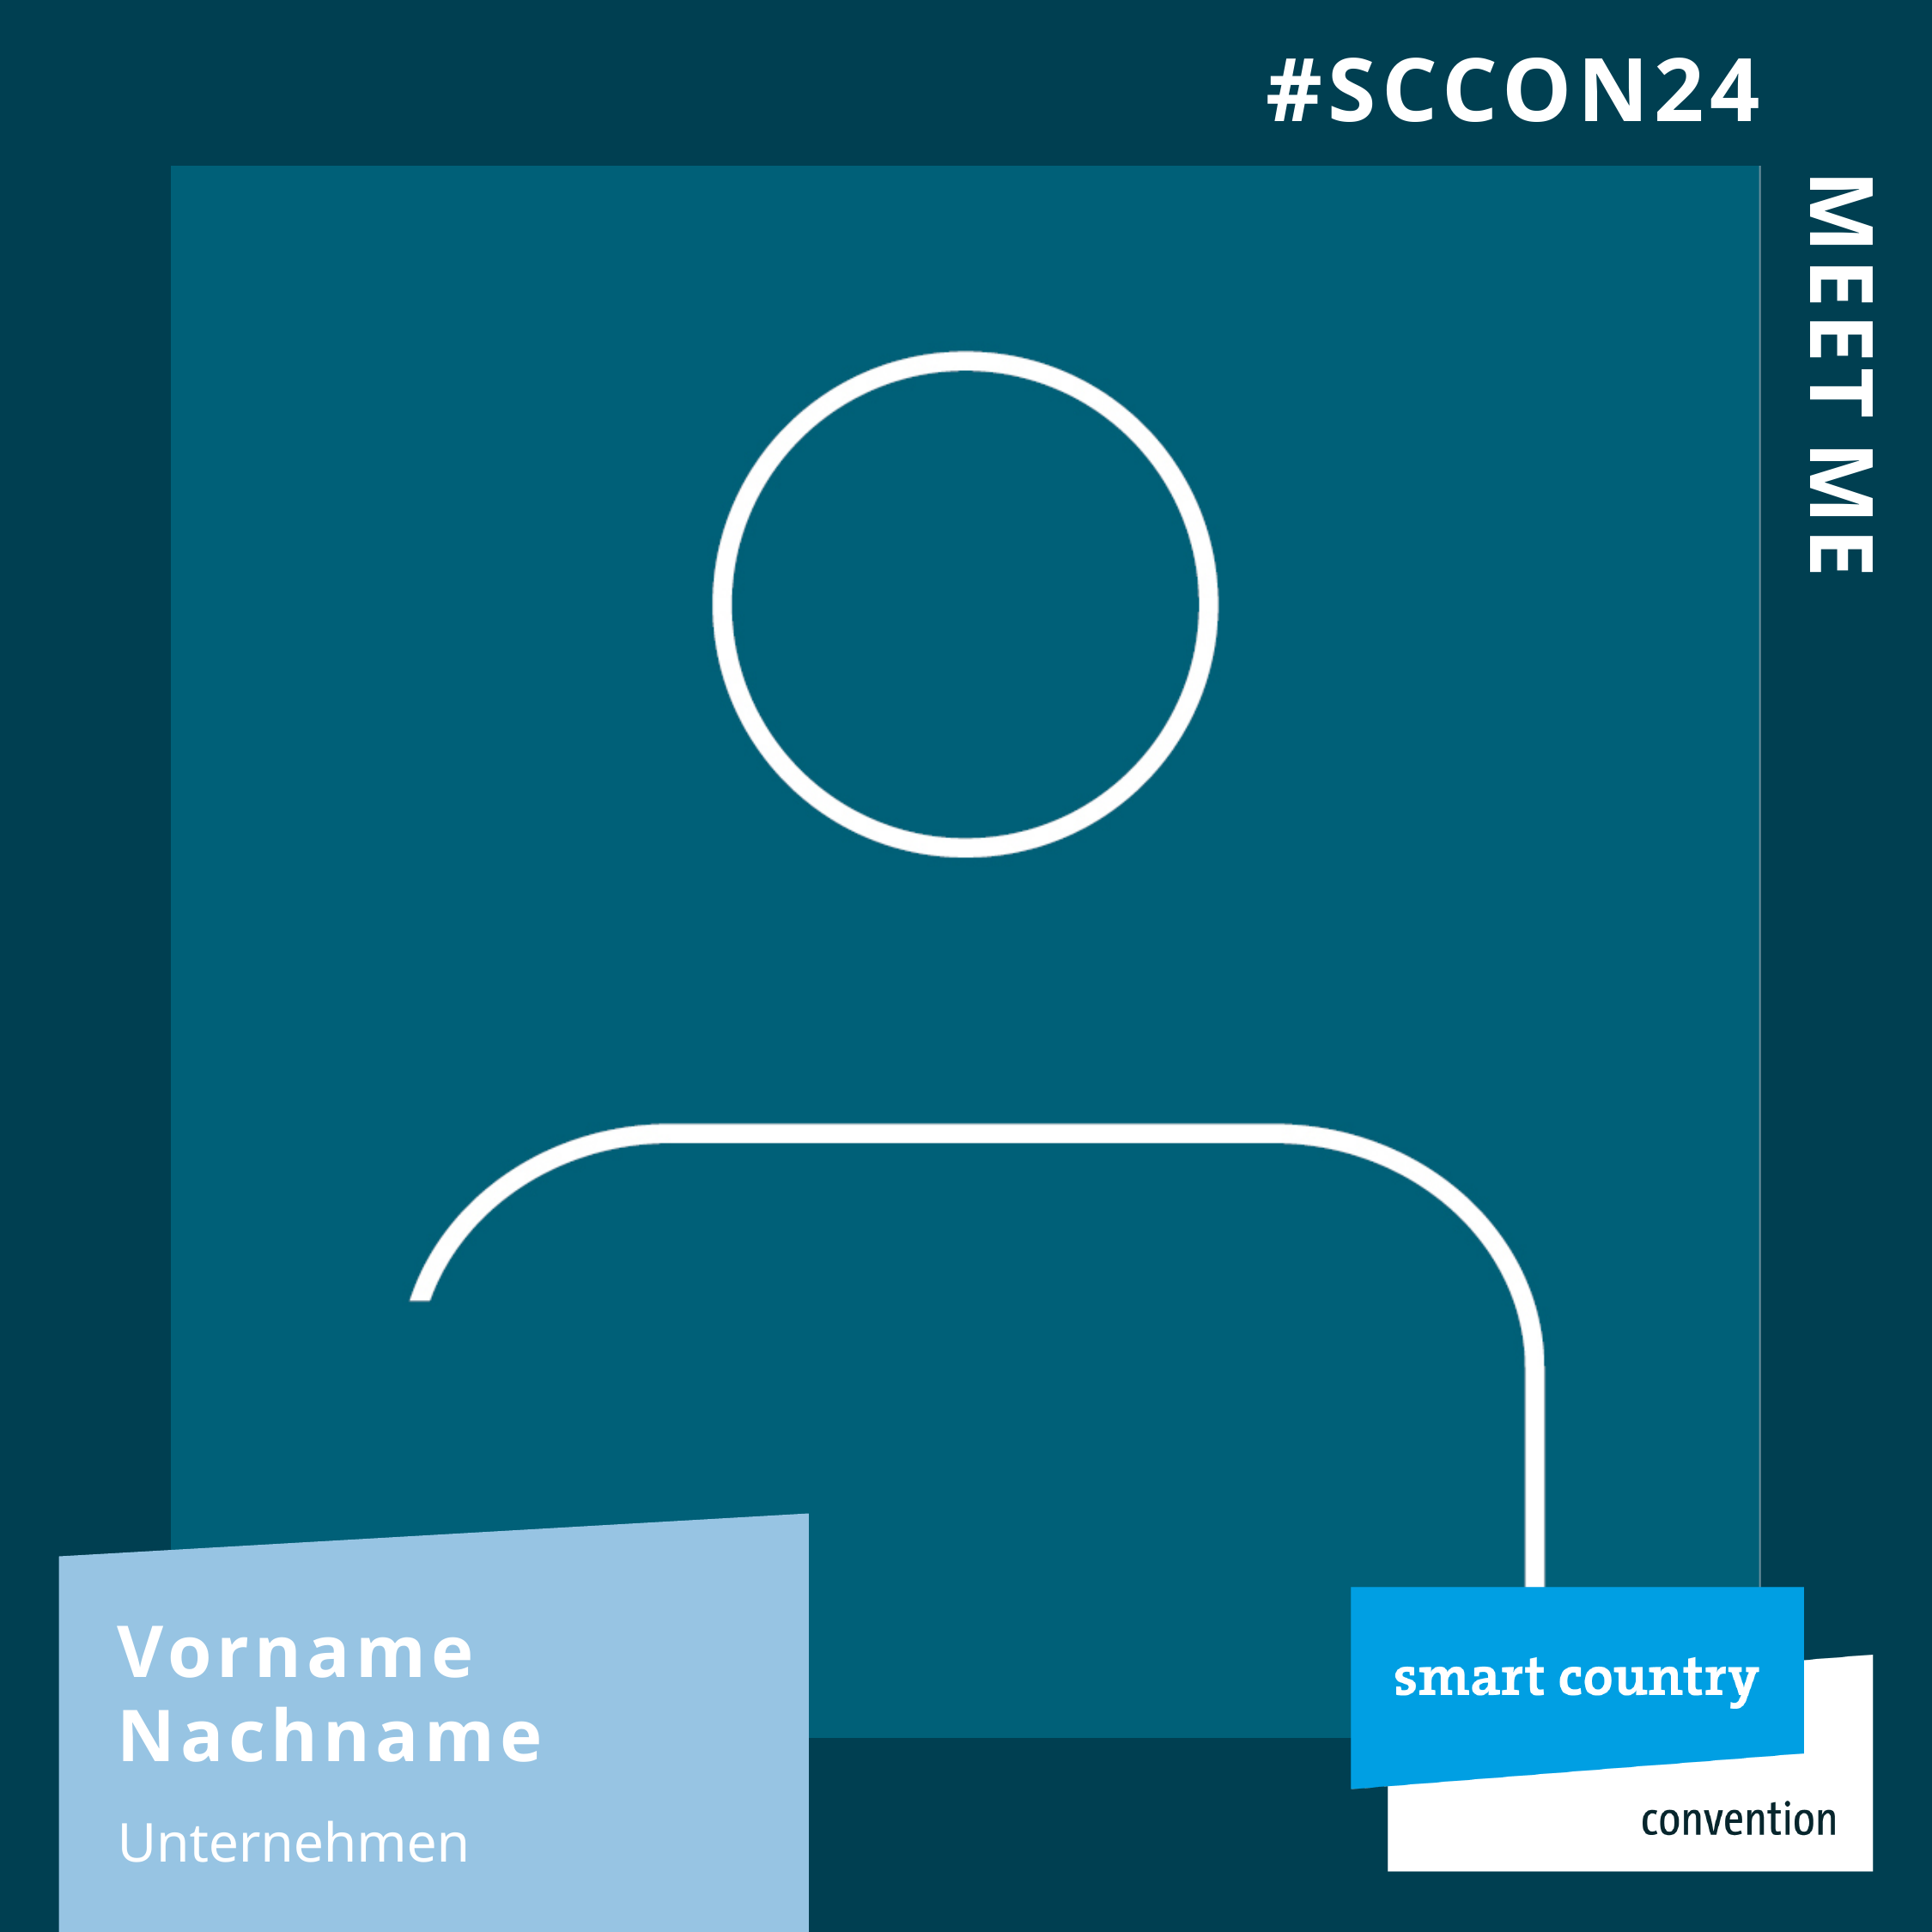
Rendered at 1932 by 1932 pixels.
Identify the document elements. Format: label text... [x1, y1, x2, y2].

text_box Vorname Nachname Unternehmen [114, 1606, 744, 1873]
picture [713, 351, 1218, 858]
picture [1395, 1668, 1415, 1695]
picture [1649, 1668, 1682, 1694]
picture [1526, 1658, 1543, 1695]
picture [1706, 1668, 1725, 1694]
picture [1728, 1668, 1759, 1708]
picture [1560, 1668, 1581, 1695]
picture [1503, 1668, 1522, 1694]
picture [1388, 1656, 1873, 1871]
text_box [58, 1550, 809, 1932]
picture [1585, 1668, 1611, 1695]
picture [170, 1514, 808, 1739]
picture [1419, 1668, 1468, 1694]
picture [1614, 1668, 1647, 1695]
picture [409, 1123, 1546, 1587]
picture [1684, 1658, 1702, 1695]
picture [1473, 1667, 1499, 1695]
